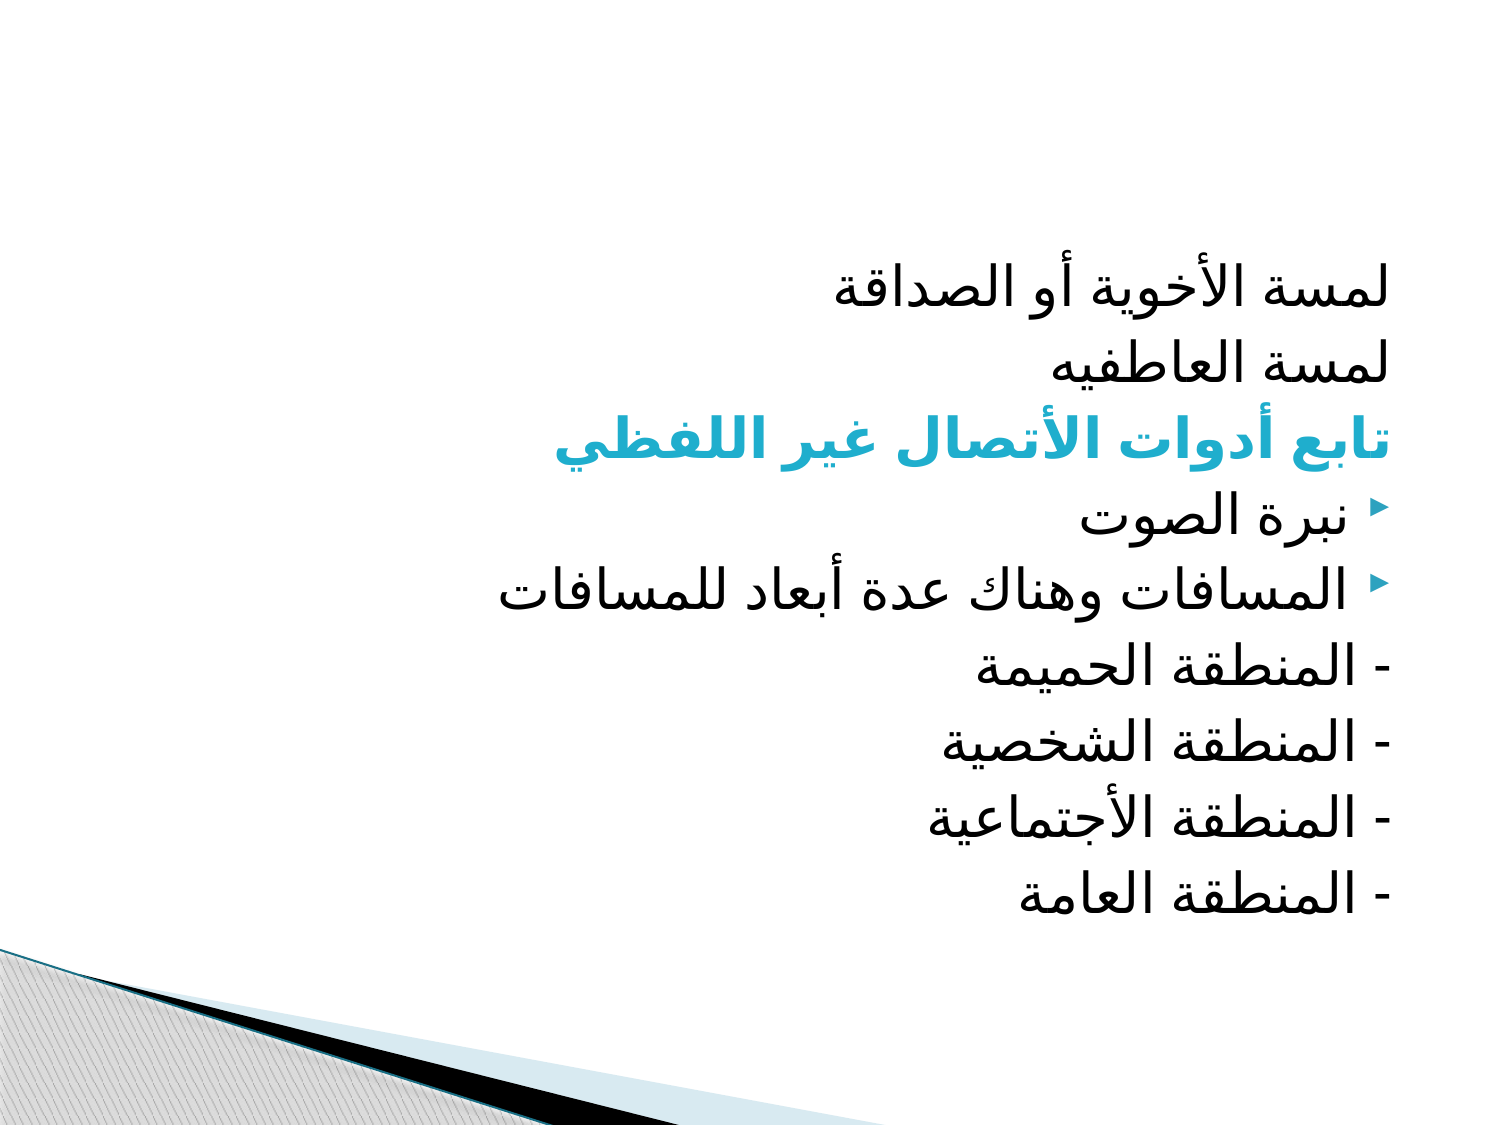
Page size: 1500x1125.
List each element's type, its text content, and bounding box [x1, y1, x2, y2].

list لمسة الأخوية أو الصداقة لمسة العاطفيه تابع أدوات الأتصال غير اللفظي نبرة الصوت المسافات وهناك عدة أبعاد للمسافات - المنطقة الحميمة - المنطقة الشخصية - المنطقة الأجتماعية - المنطقة العامة [75, 243, 1425, 986]
